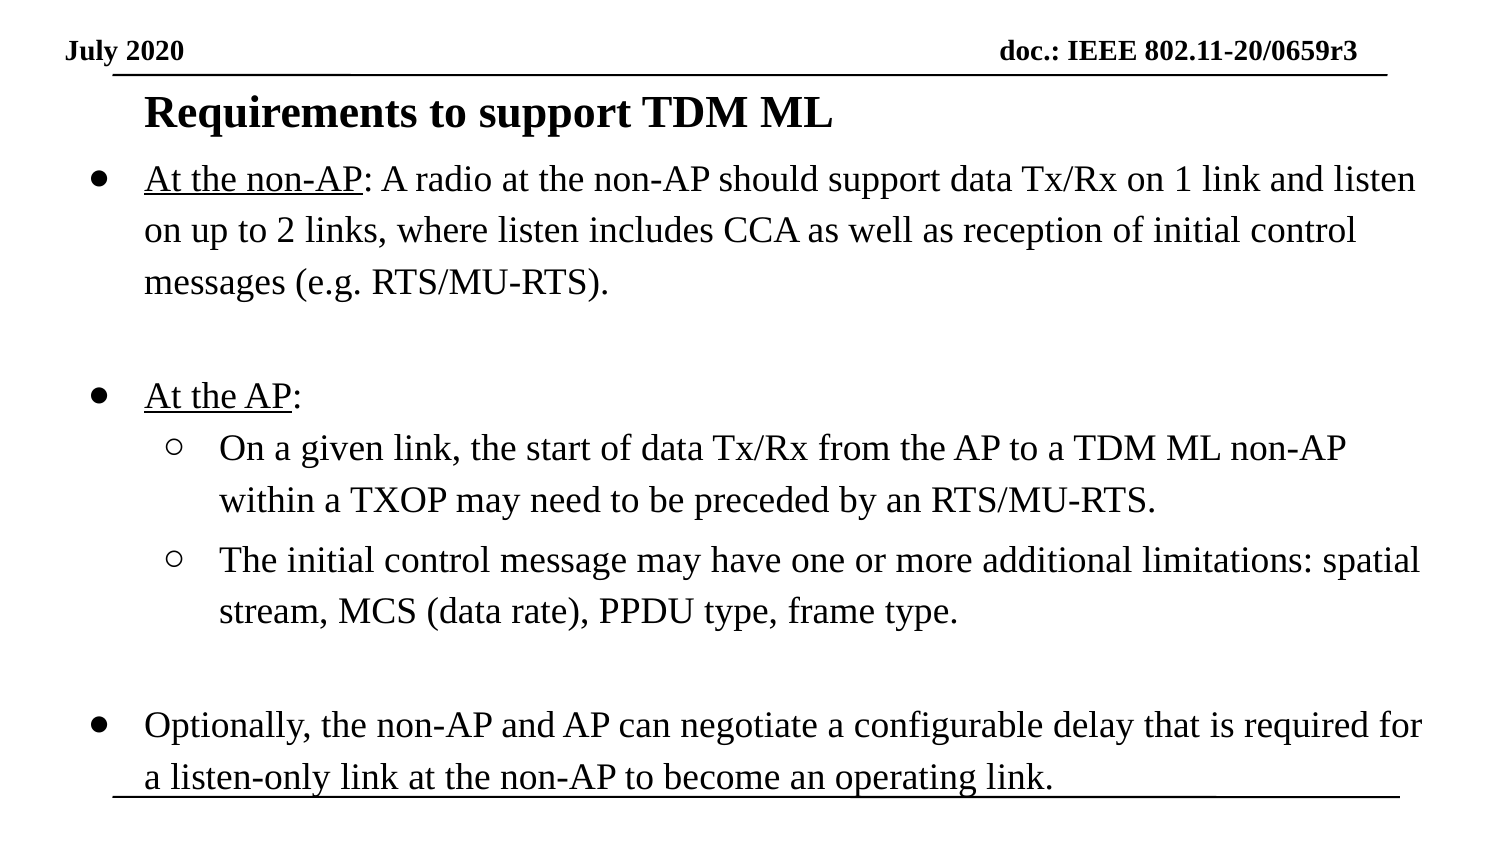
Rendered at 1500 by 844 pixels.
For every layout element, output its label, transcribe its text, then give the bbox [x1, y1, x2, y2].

list Requirements to support TDM ML At the non-AP: A radio at the non-AP should support data Tx/Rx on 1 link and listen on up to 2 links, where listen includes CCA as well as reception of initial control messages (e.g. RTS/MU-RTS). At the AP: On a given link, the start of data Tx/Rx from the AP to a TDM ML non-AP within a TXOP may need to be preceded by an RTS/MU-RTS. The initial control message may have one or more additional limitations: spatial stream, MCS (data rate), PPDU type, frame type. Optionally, the non-AP and AP can negotiate a configurable delay that is required for a listen-only link at the non-AP to become an operating link. [57, 67, 1448, 809]
